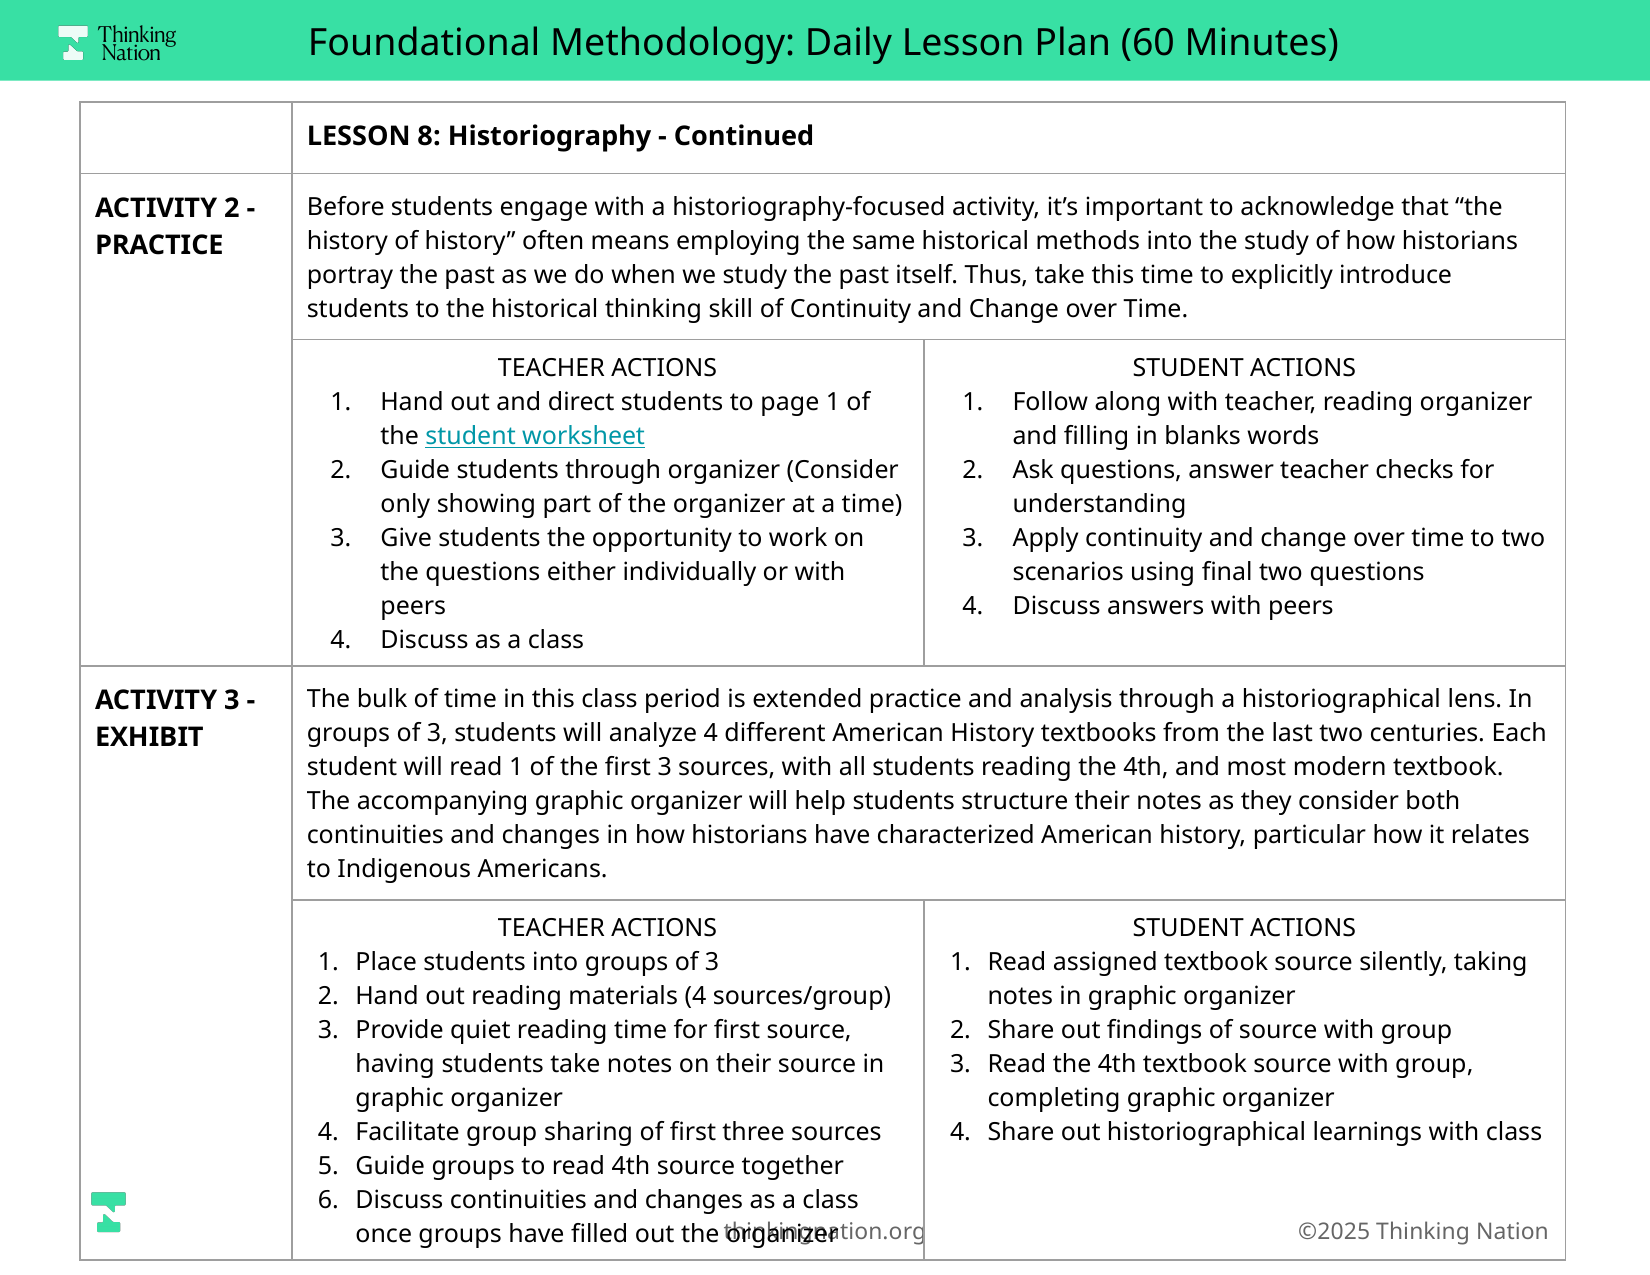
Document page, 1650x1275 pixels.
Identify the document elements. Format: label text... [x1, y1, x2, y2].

text_box Foundational Methodology: Daily Lesson Plan (60 Minutes) [0, 0, 1650, 81]
picture [45, 14, 180, 71]
table_cell STUDENT ACTIONS Follow along with teacher, reading organizer and filling in blanks words Ask questions, answer teacher checks for understanding Apply continuity and change over time to two scenarios using final two questions Discuss answers with peers [925, 340, 1565, 665]
table_cell ACTIVITY 2 - PRACTICE [81, 174, 291, 665]
table_cell STUDENT ACTIONS Read assigned textbook source silently, taking notes in graphic organizer Share out findings of source with group Read the 4th textbook source with group, completing graphic organizer Share out historiographical learnings with class [925, 901, 1565, 1259]
table_cell TEACHER ACTIONS Hand out and direct students to page 1 of the student worksheet Guide students through organizer (Consider only showing part of the organizer at a time) Give students the opportunity to work on the questions either individually or with peers Discuss as a class [293, 340, 923, 665]
table_header [81, 103, 291, 173]
table_cell Before students engage with a historiography-focused activity, it’s important to acknowledge that “the history of history” often means employing the same historical methods into the study of how historians portray the past as we do when we study the past itself. Thus, take this time to explicitly introduce students to the historical thinking skill of Continuity and Change over Time. [293, 174, 1565, 339]
table_cell ACTIVITY 3 - EXHIBIT [81, 667, 291, 1259]
picture [80, 1184, 136, 1240]
table_header LESSON 8: Historiography - Continued [293, 103, 1565, 173]
table_cell TEACHER ACTIONS Place students into groups of 3 Hand out reading materials (4 sources/group) Provide quiet reading time for first source, having students take notes on their source in graphic organizer Facilitate group sharing of first three sources Guide groups to read 4th source together Discuss continuities and changes as a class once groups have filled out the organizer [293, 901, 923, 1259]
table_cell The bulk of time in this class period is extended practice and analysis through a historiographical lens. In groups of 3, students will analyze 4 different American History textbooks from the last two centuries. Each student will read 1 of the first 3 sources, with all students reading the 4th, and most modern textbook. The accompanying graphic organizer will help students structure their notes as they consider both continuities and changes in how historians have characterized American history, particular how it relates to Indigenous Americans. [293, 667, 1565, 899]
